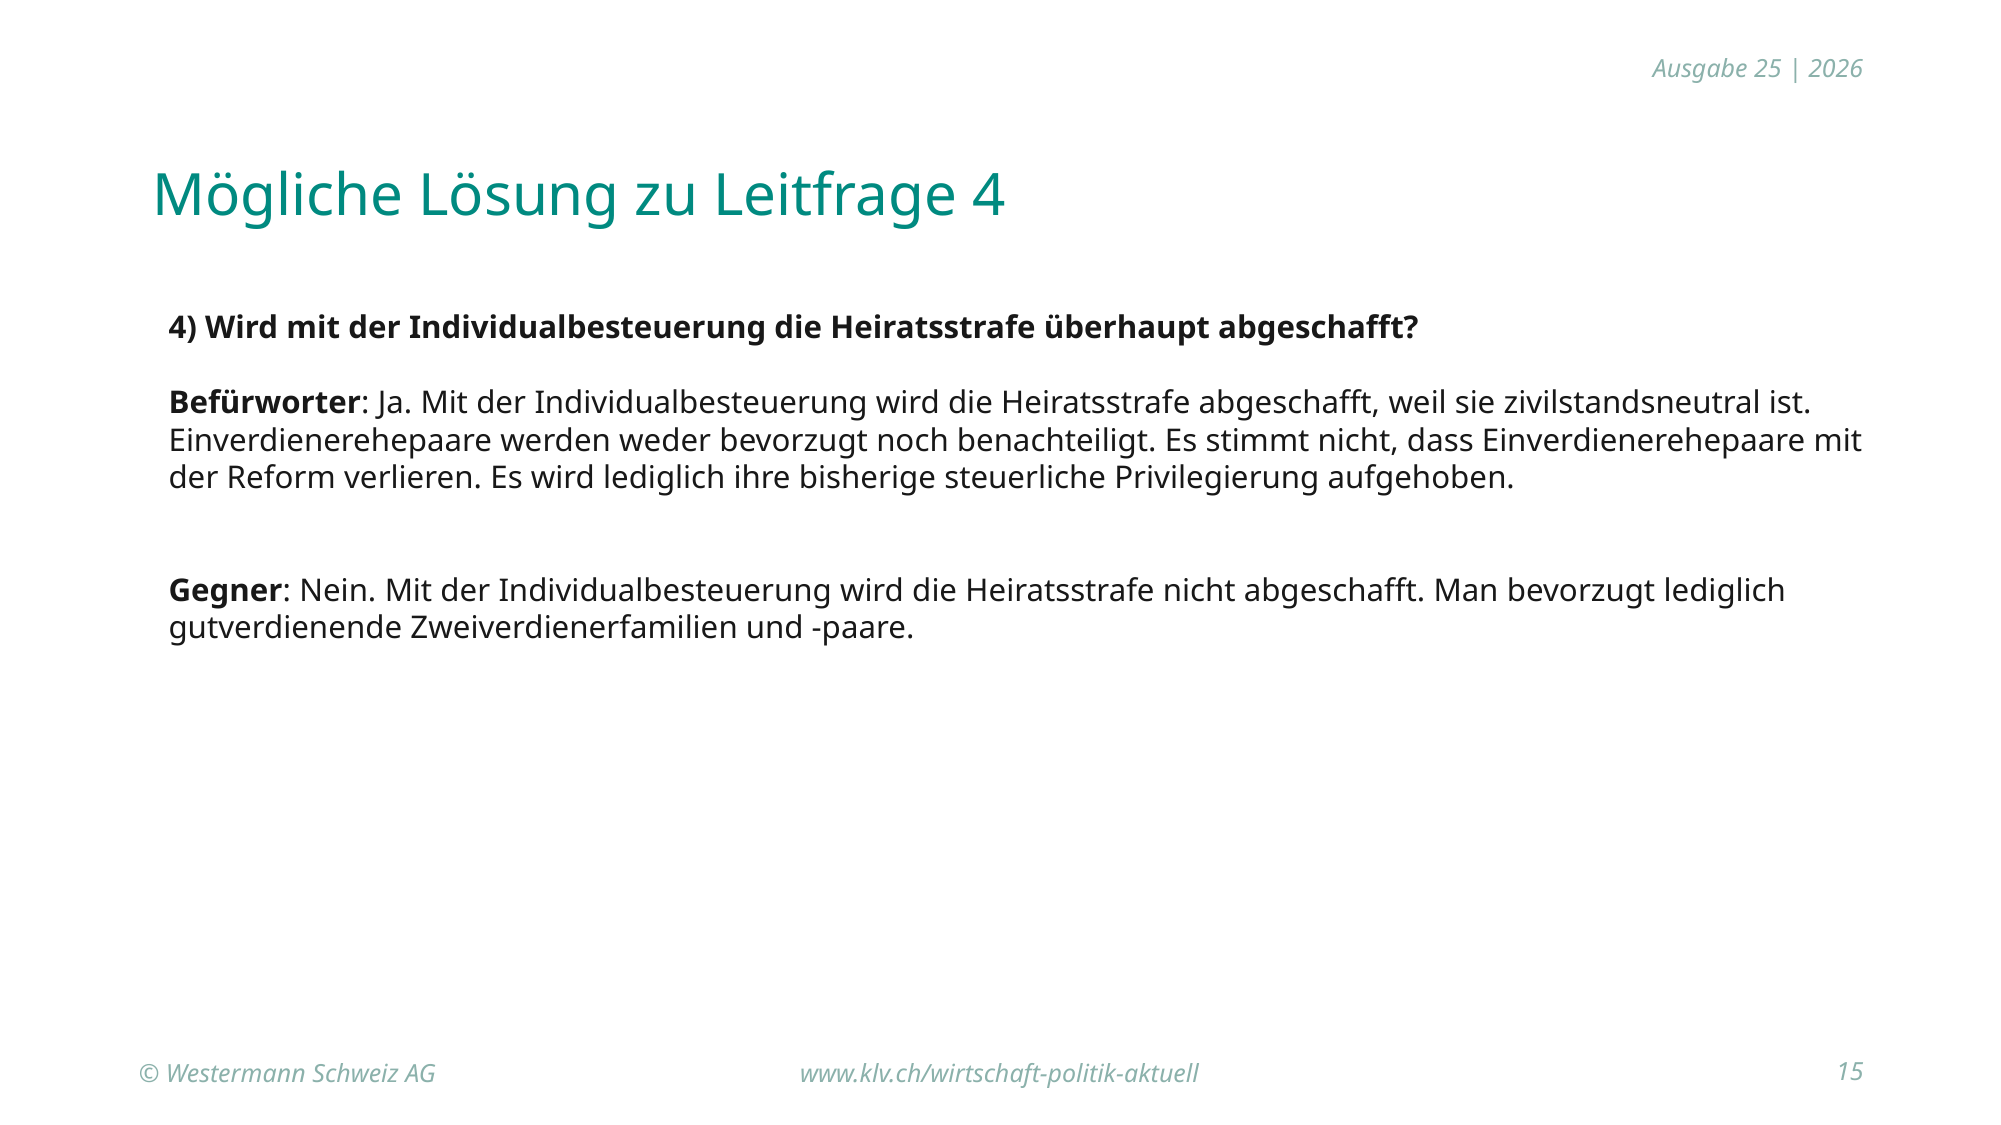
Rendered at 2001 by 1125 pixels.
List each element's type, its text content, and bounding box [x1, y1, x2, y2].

text_box Mögliche Lösung zu Leitfrage 4 [137, 92, 1863, 300]
text_box 4) Wird mit der Individualbesteuerung die Heiratsstrafe überhaupt abgeschafft? Befürworter: Ja. Mit der Individualbesteuerung wird die Heiratsstrafe abgeschafft, weil sie zivilstandsneutral ist. Einverdienerehepaare werden weder bevorzugt noch benachteiligt. Es stimmt nicht, dass Einverdienerehepaare mit der Reform verlieren. Es wird lediglich ihre bisherige steuerliche Privilegierung aufgehoben. Gegner: Nein. Mit der Individualbesteuerung wird die Heiratsstrafe nicht abgeschafft. Man bevorzugt lediglich gutverdienende Zweiverdienerfamilien und -paare. [153, 300, 1908, 690]
